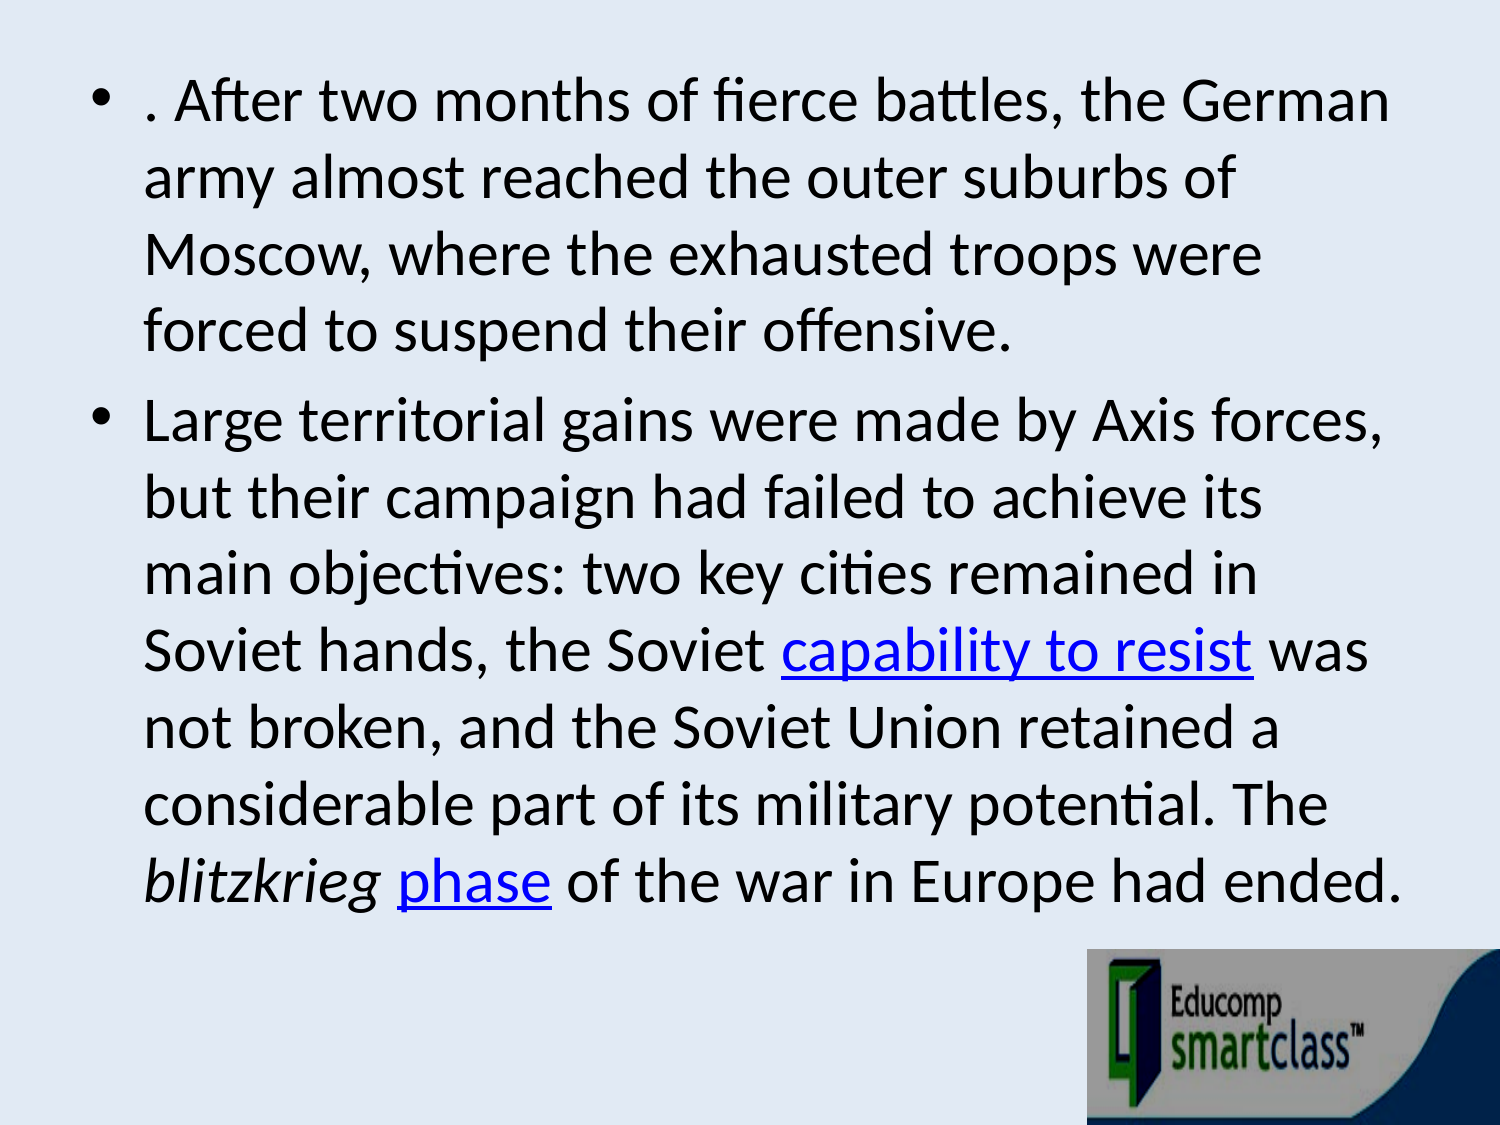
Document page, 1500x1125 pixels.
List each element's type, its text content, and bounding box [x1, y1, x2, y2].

list . After two months of fierce battles, the German army almost reached the outer suburbs of Moscow, where the exhausted troops were forced to suspend their offensive. Large territorial gains were made by Axis forces, but their campaign had failed to achieve its main objectives: two key cities remained in Soviet hands, the Soviet capability to resist was not broken, and the Soviet Union retained a considerable part of its military potential. The blitzkrieg phase of the war in Europe had ended. [75, 50, 1425, 1005]
picture [1087, 949, 1500, 1125]
